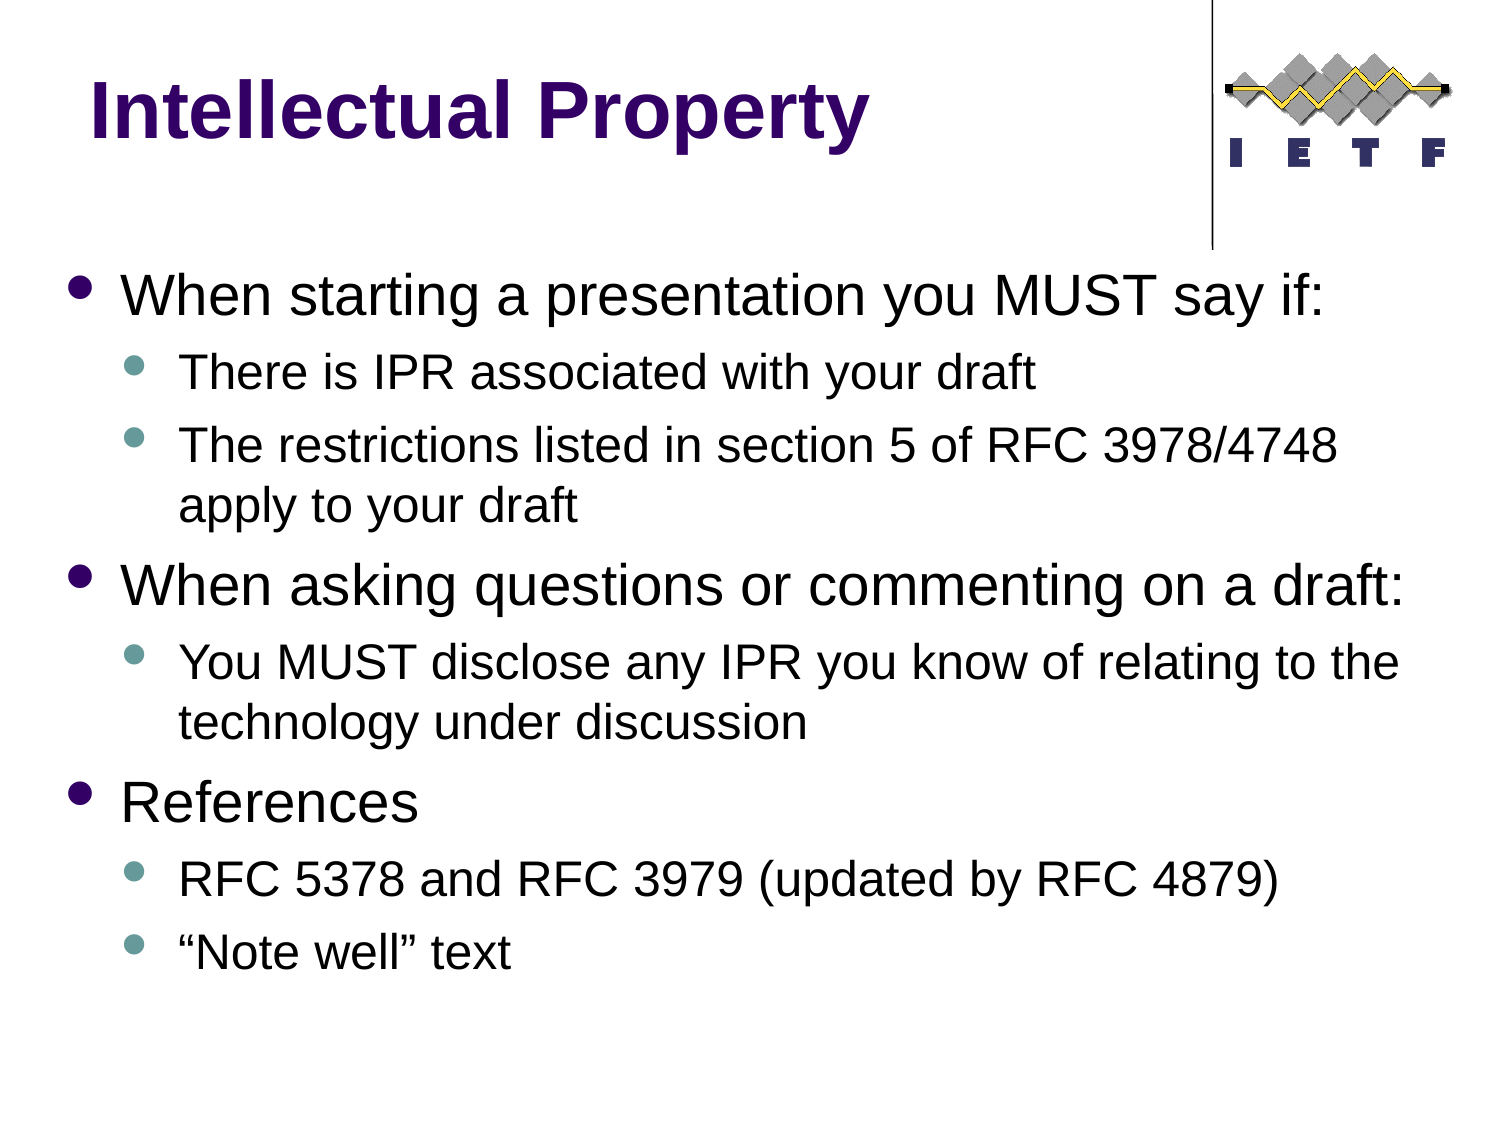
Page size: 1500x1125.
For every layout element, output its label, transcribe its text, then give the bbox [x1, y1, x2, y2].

text_box When starting a presentation you MUST say if: There is IPR associated with your draft The restrictions listed in section 5 of RFC 3978/4748 apply to your draft When asking questions or commenting on a draft: You MUST disclose any IPR you know of relating to the technology under discussion References RFC 5378 and RFC 3979 (updated by RFC 4879) “Note well” text [50, 249, 1450, 1038]
picture [1212, 37, 1463, 181]
text_box Intellectual Property [74, 20, 1200, 163]
